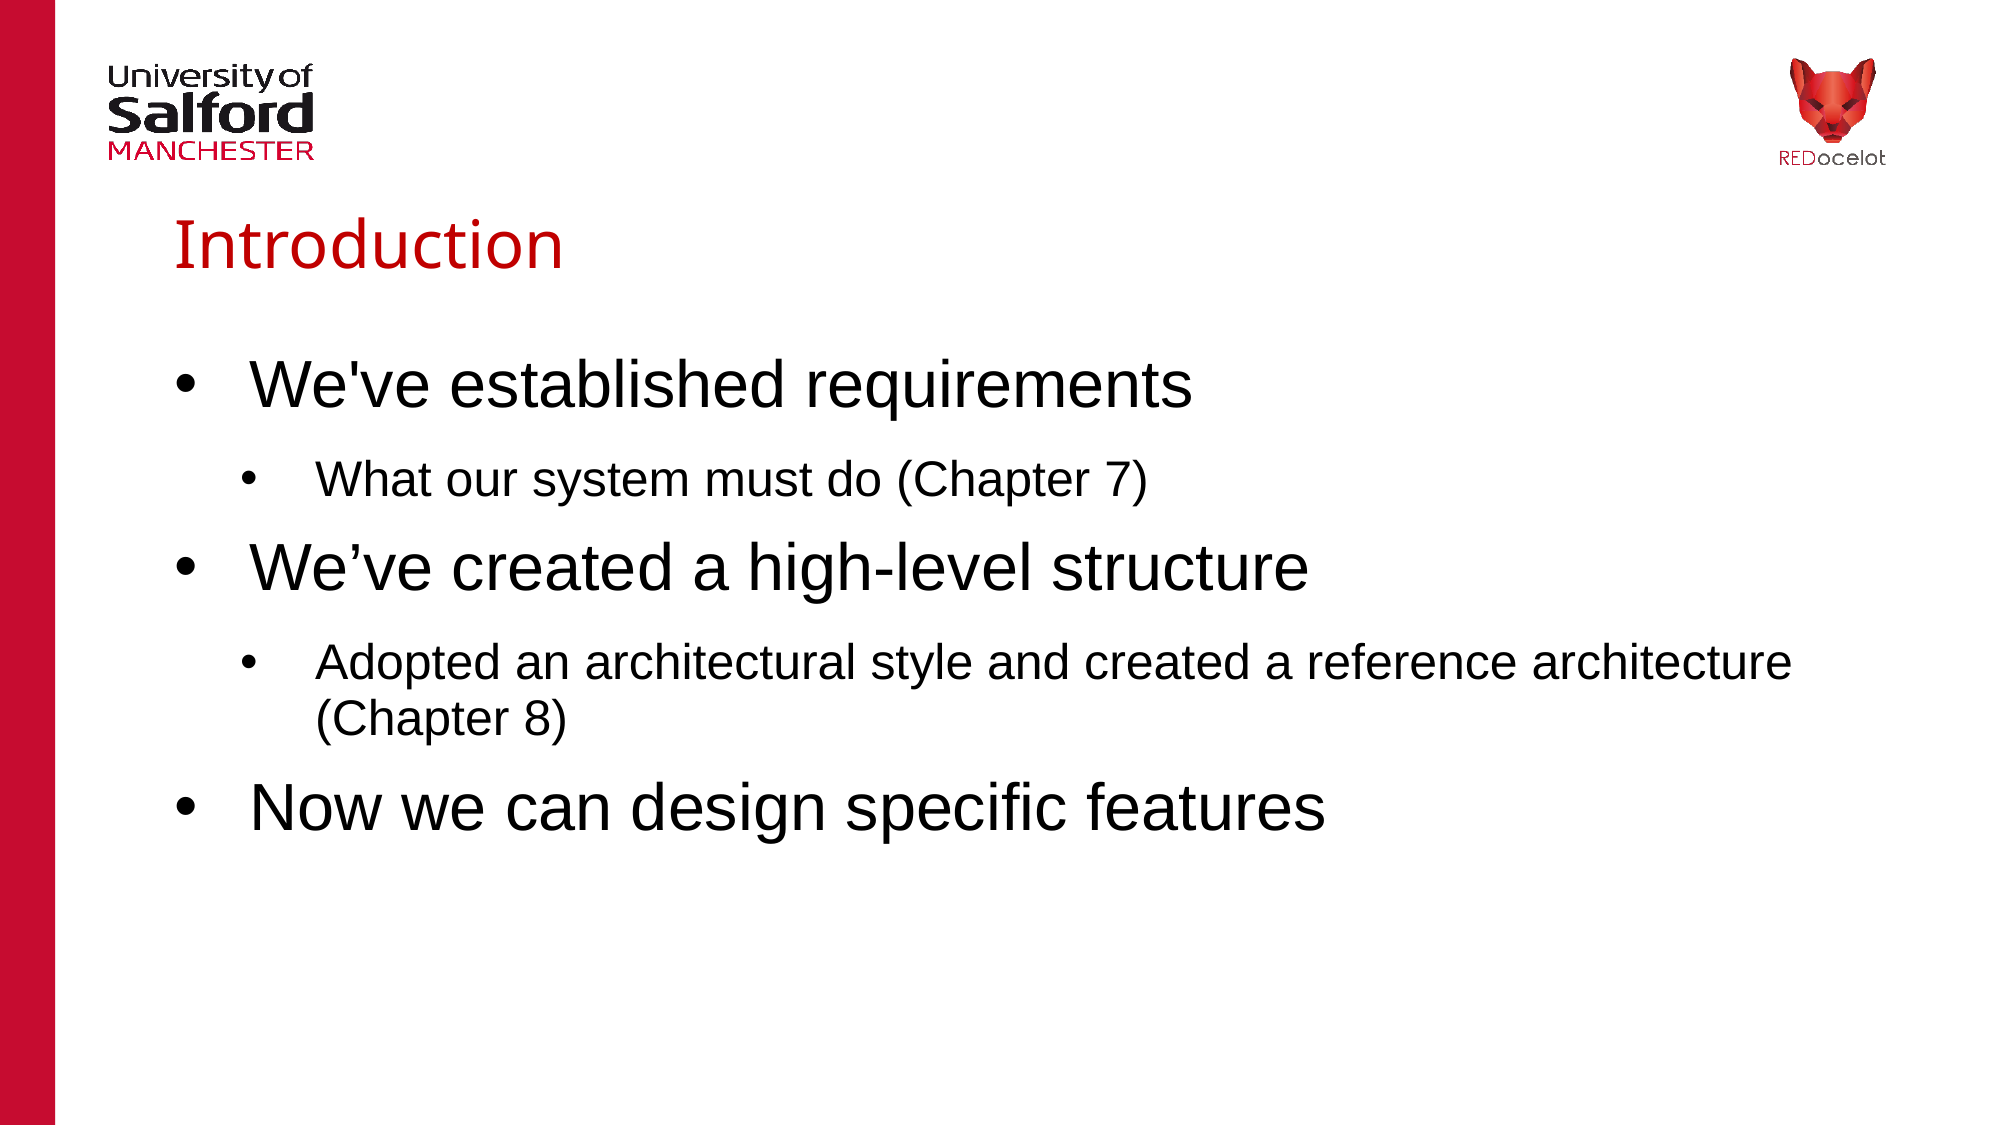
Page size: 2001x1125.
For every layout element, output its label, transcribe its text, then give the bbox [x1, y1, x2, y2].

picture [1766, 43, 1899, 180]
picture [60, 27, 362, 196]
title Introduction [159, 201, 1899, 310]
list We've established requirements What our system must do (Chapter 7) We’ve created a high-level structure Adopted an architectural style and created a reference architecture (Chapter 8) Now we can design specific features [159, 340, 1899, 1004]
